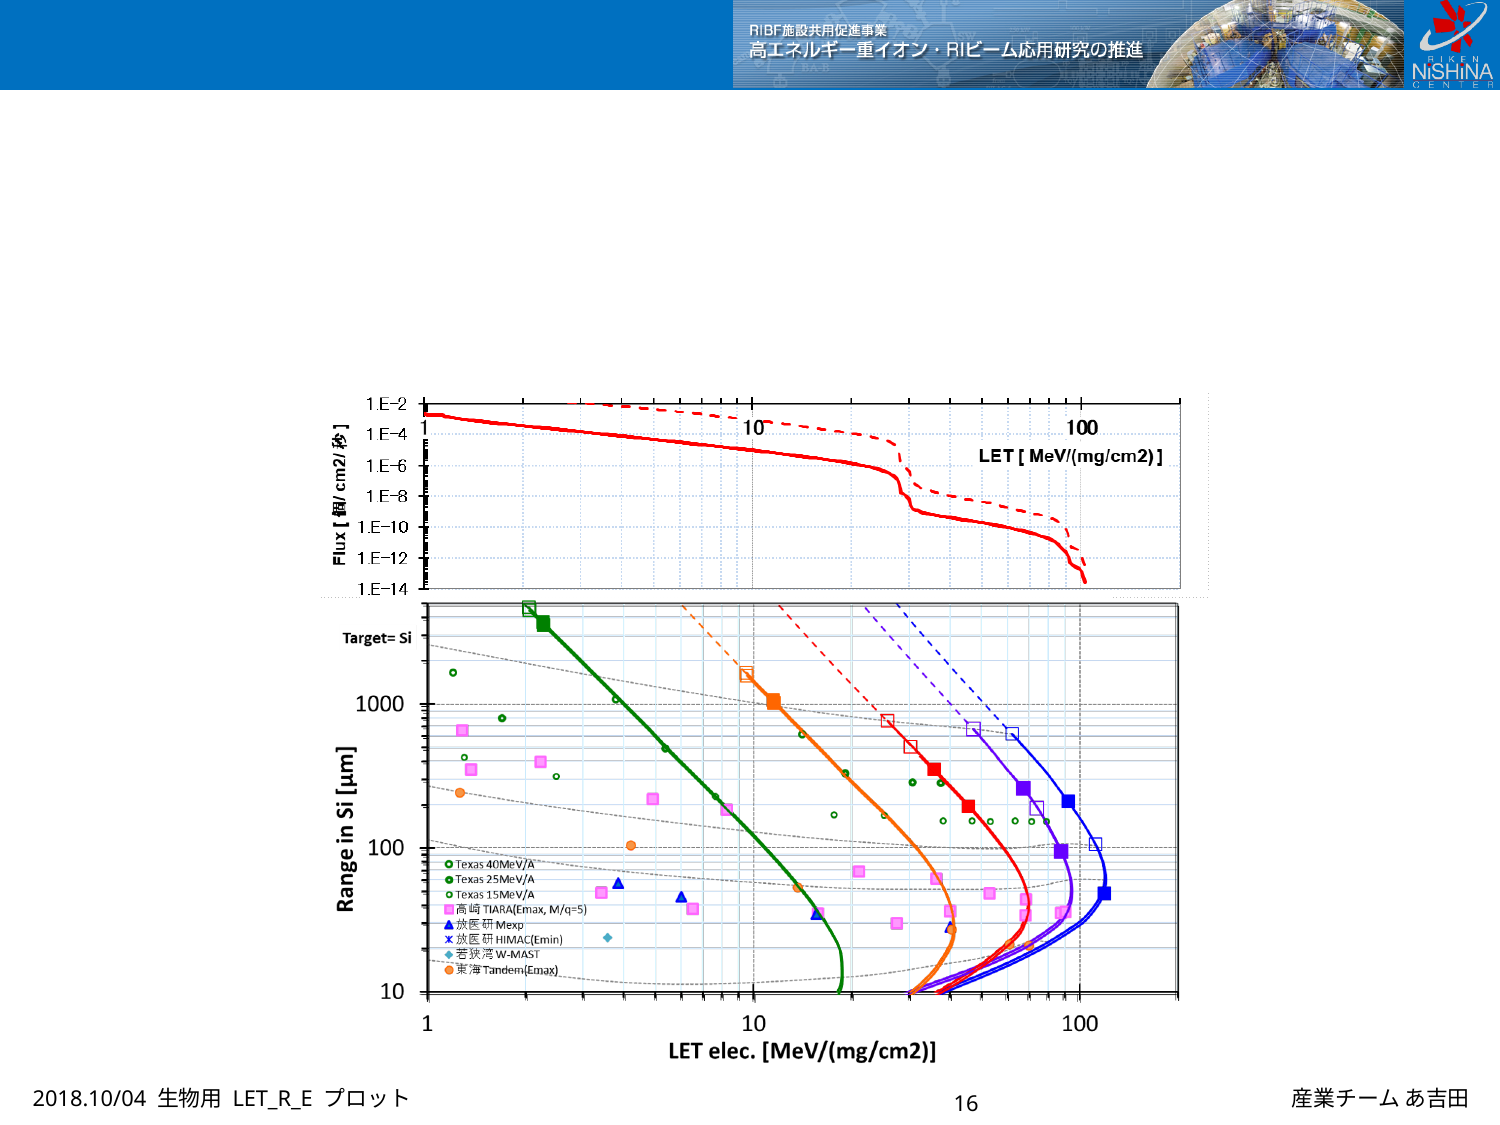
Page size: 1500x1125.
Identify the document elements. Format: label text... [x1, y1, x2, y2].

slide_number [17, 1081, 621, 1114]
picture [317, 391, 1211, 1067]
picture [1413, 0, 1493, 88]
slide_number 16 [643, 1081, 994, 1114]
picture [733, 0, 1404, 88]
footer 産業チーム あ吉田 [1009, 1081, 1486, 1114]
